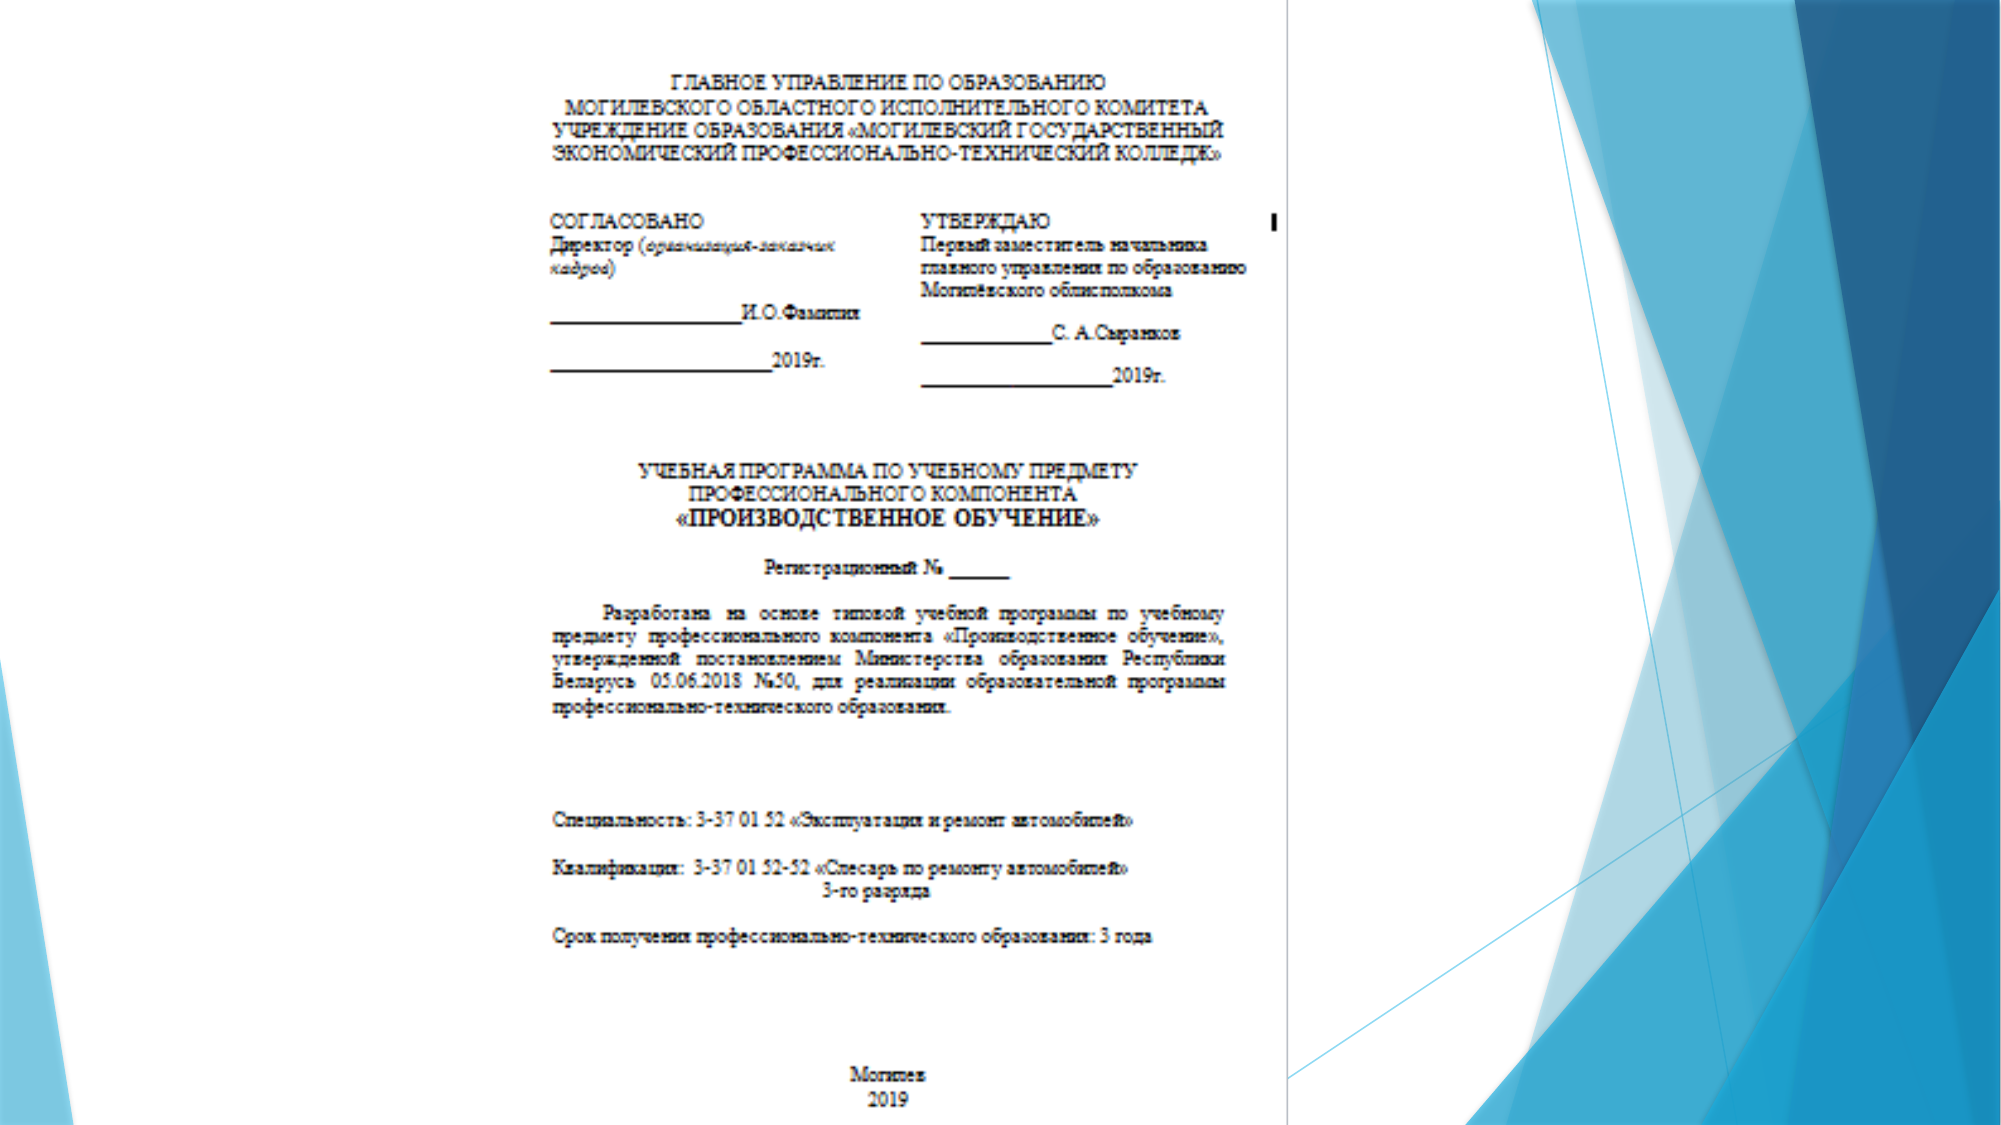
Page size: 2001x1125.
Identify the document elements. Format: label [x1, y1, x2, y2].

picture [451, 0, 1289, 1125]
